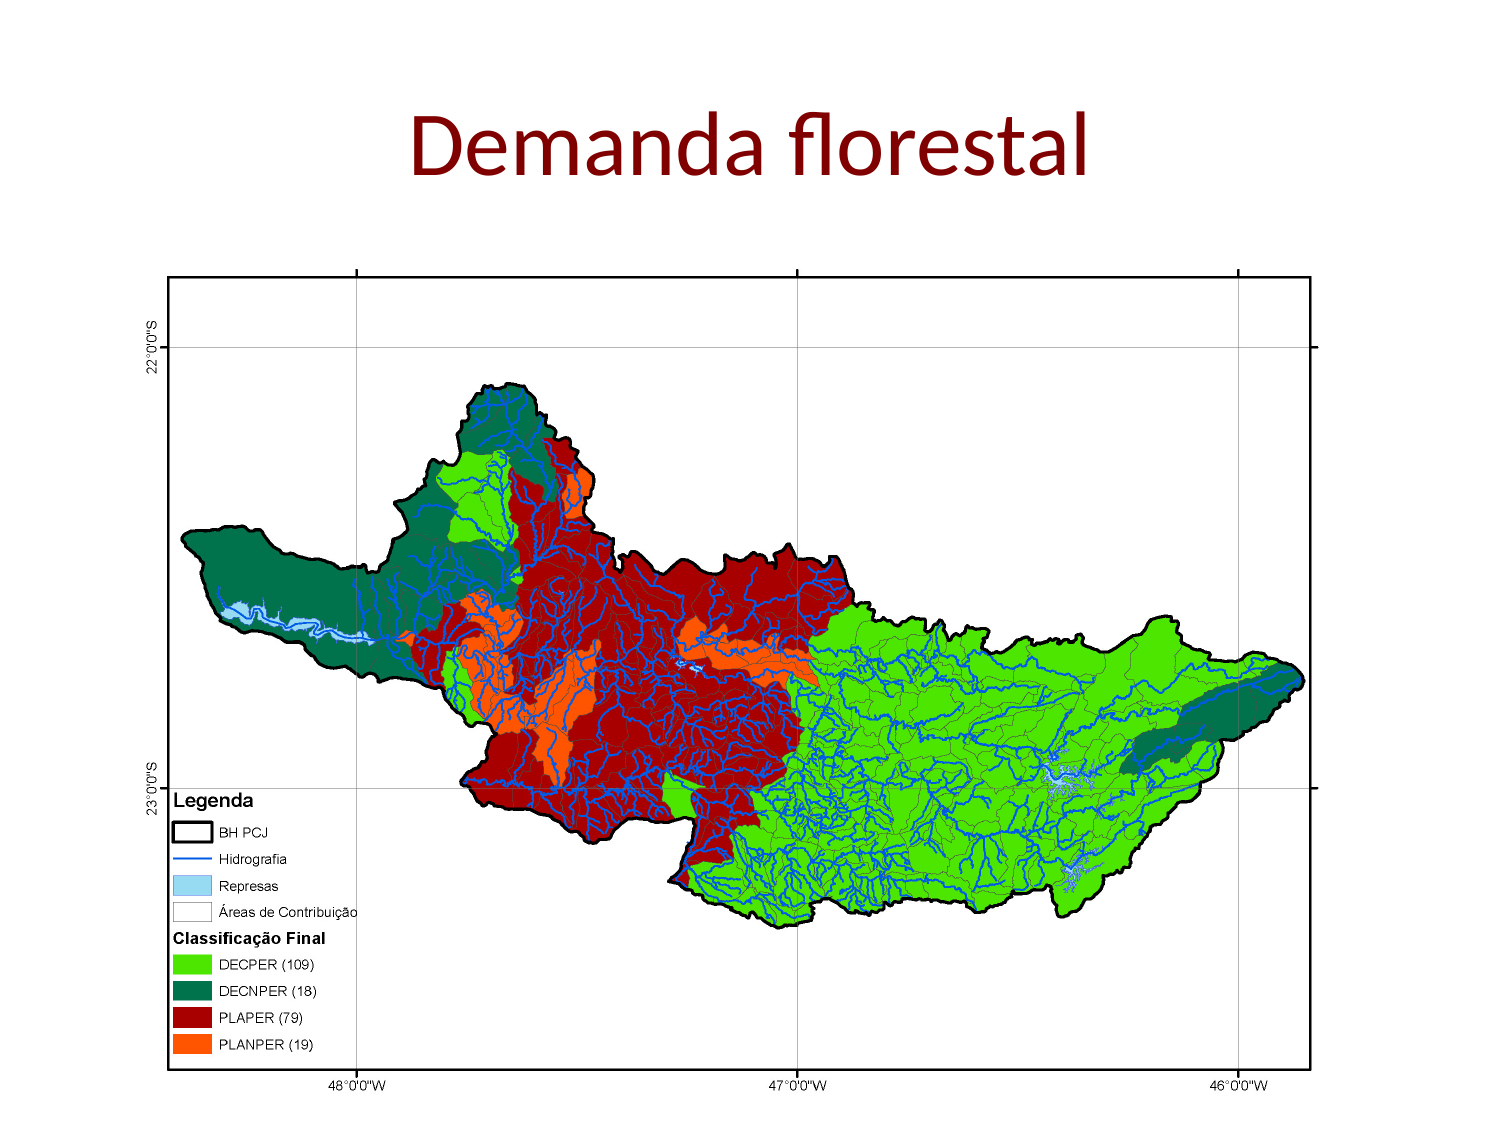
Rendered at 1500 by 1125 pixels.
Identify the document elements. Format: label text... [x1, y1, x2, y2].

title Demanda florestal [75, 45, 1425, 233]
picture [141, 264, 1319, 1097]
